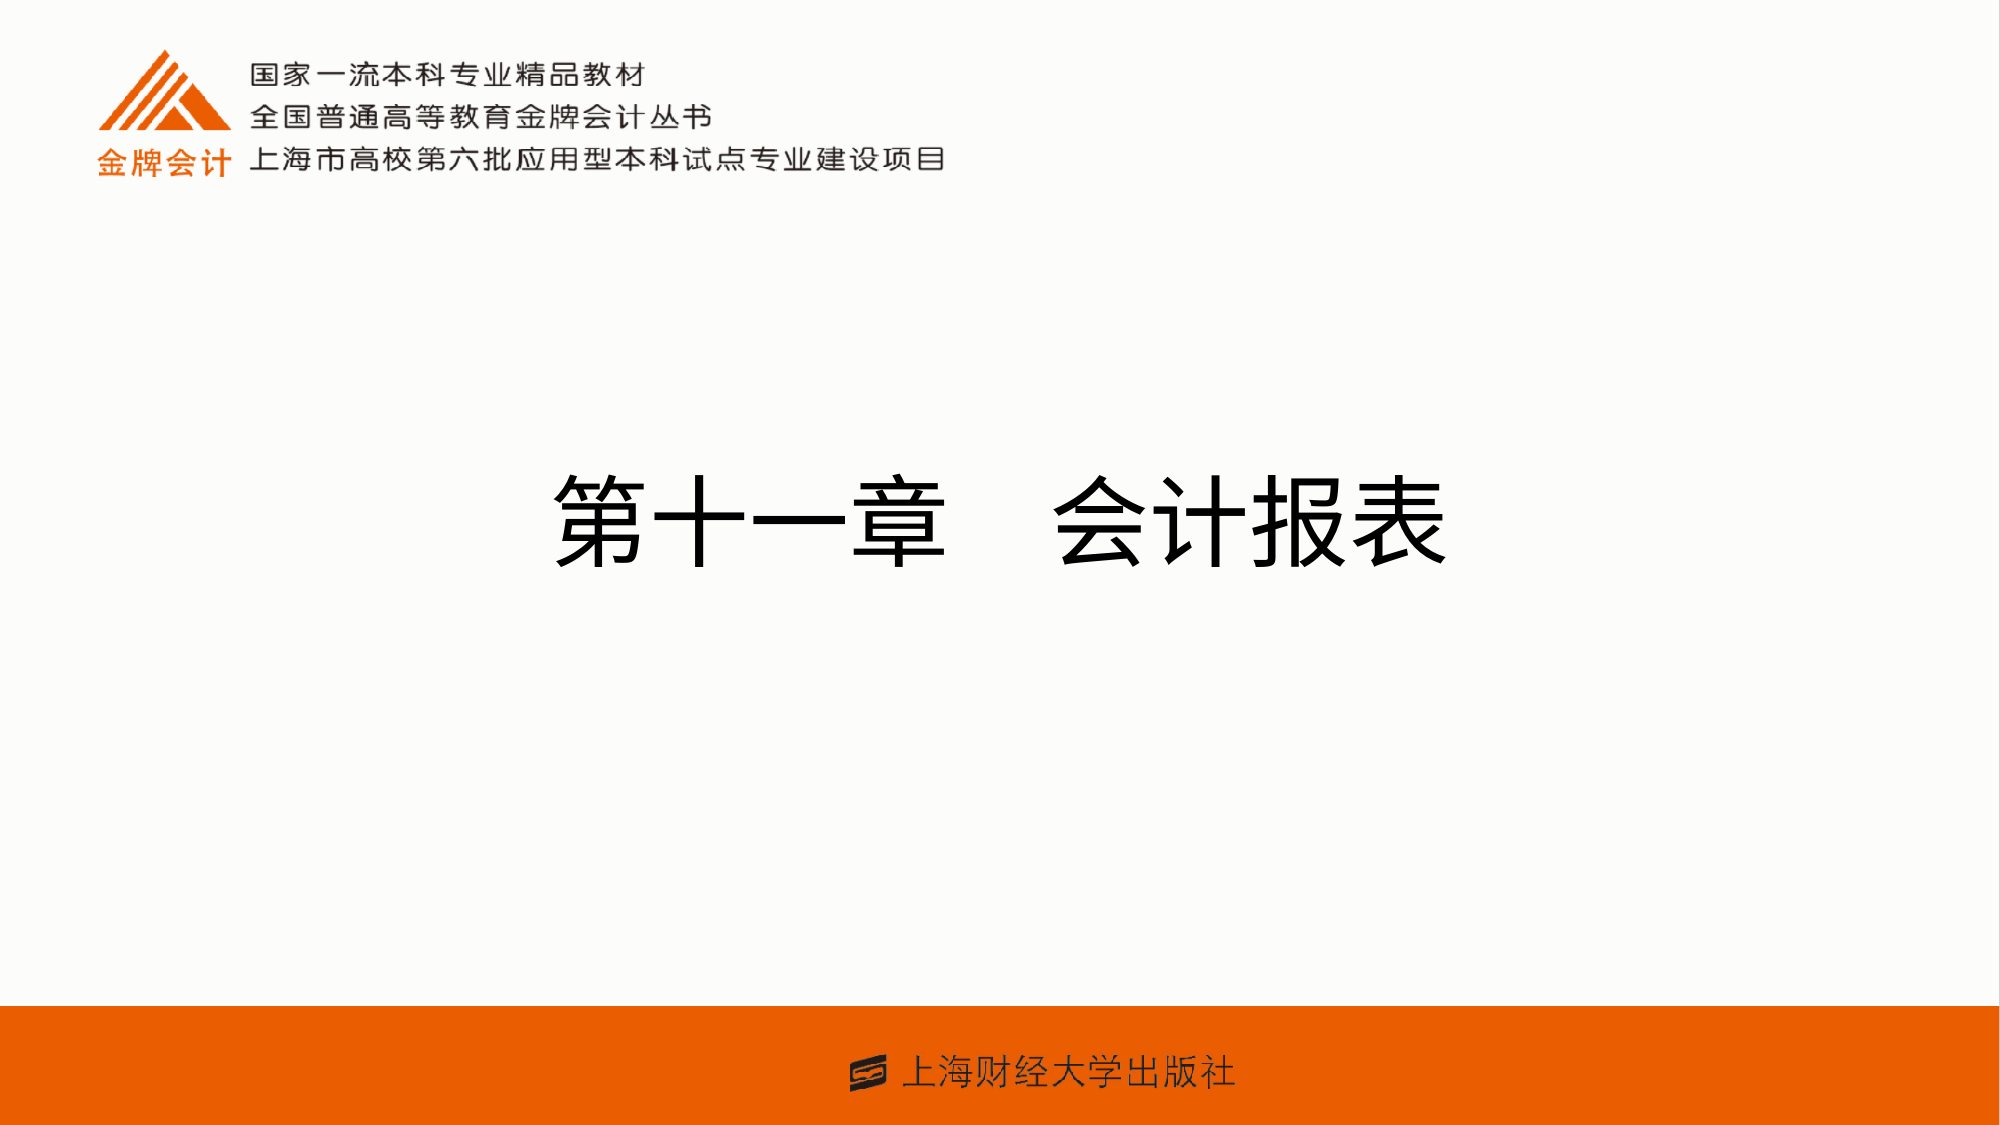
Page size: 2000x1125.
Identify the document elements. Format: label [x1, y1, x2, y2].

list [0, 0, 2000, 1125]
